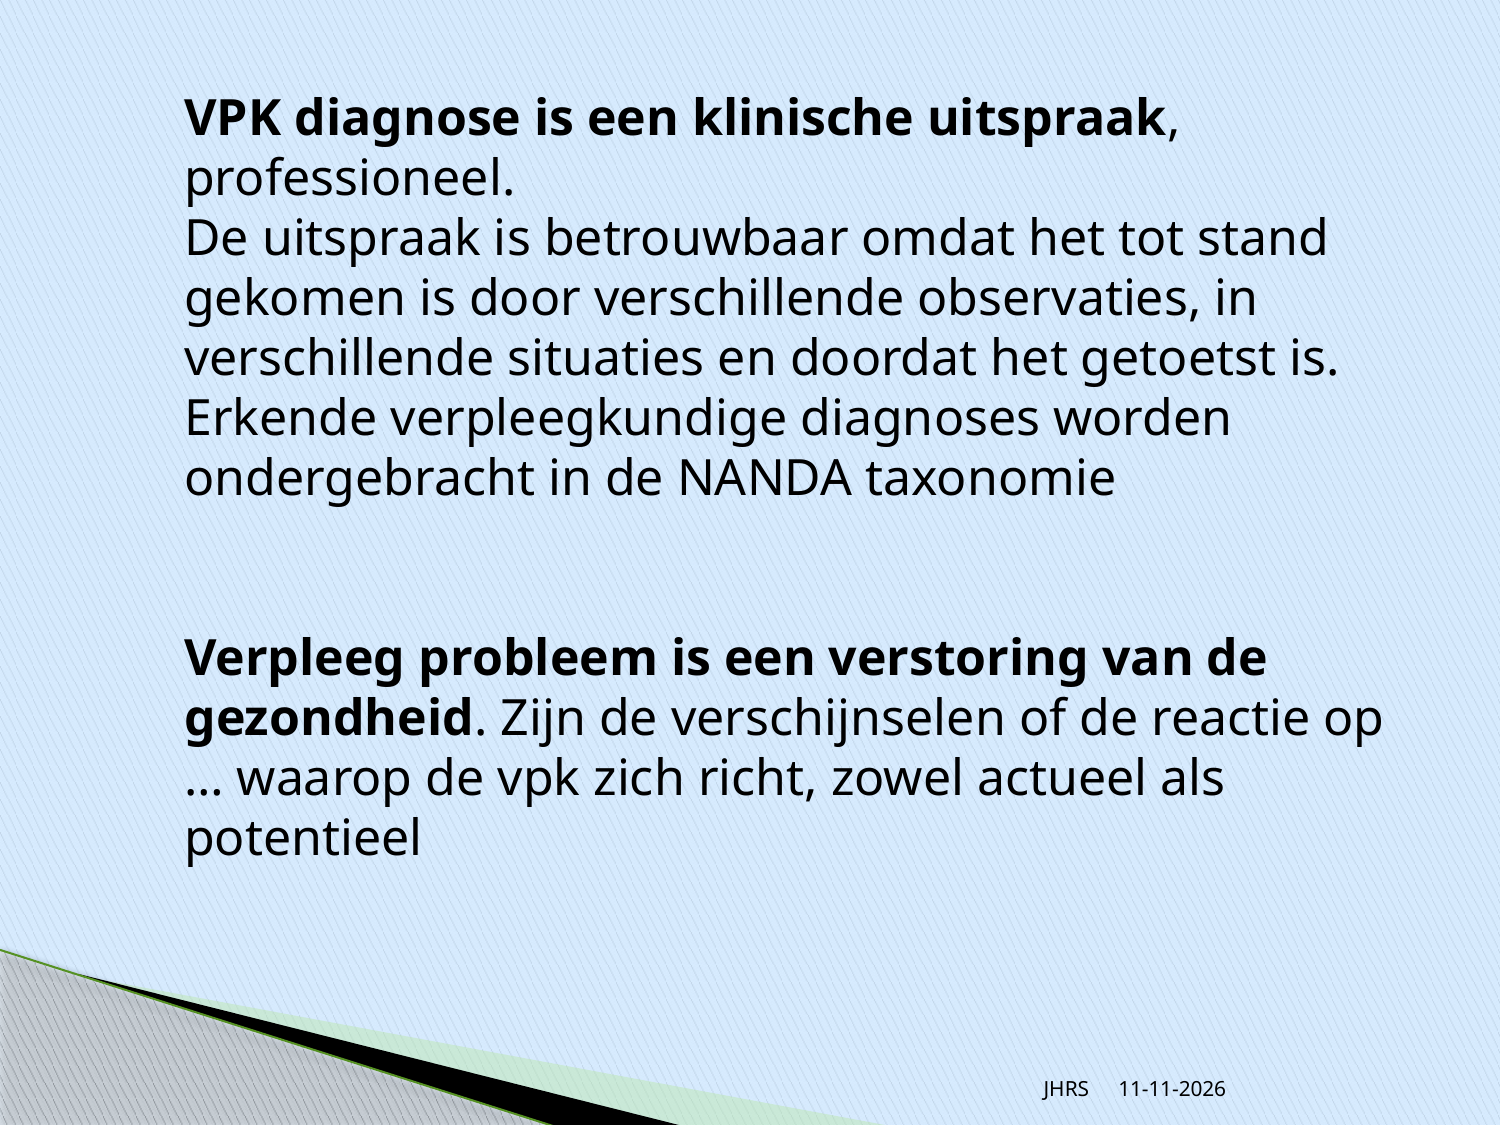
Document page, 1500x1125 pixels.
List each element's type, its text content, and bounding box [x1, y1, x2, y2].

footer JHRS [718, 1051, 1105, 1112]
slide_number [1105, 1051, 1419, 1112]
text_box VPK diagnose is een klinische uitspraak, professioneel. De uitspraak is betrouwbaar omdat het tot stand gekomen is door verschillende observaties, in verschillende situaties en doordat het getoetst is. Erkende verpleegkundige diagnoses worden ondergebracht in de NANDA taxonomie Verpleeg probleem is een verstoring van de gezondheid. Zijn de verschijnselen of de reactie op … waarop de vpk zich richt, zowel actueel als potentieel [151, 78, 1416, 873]
